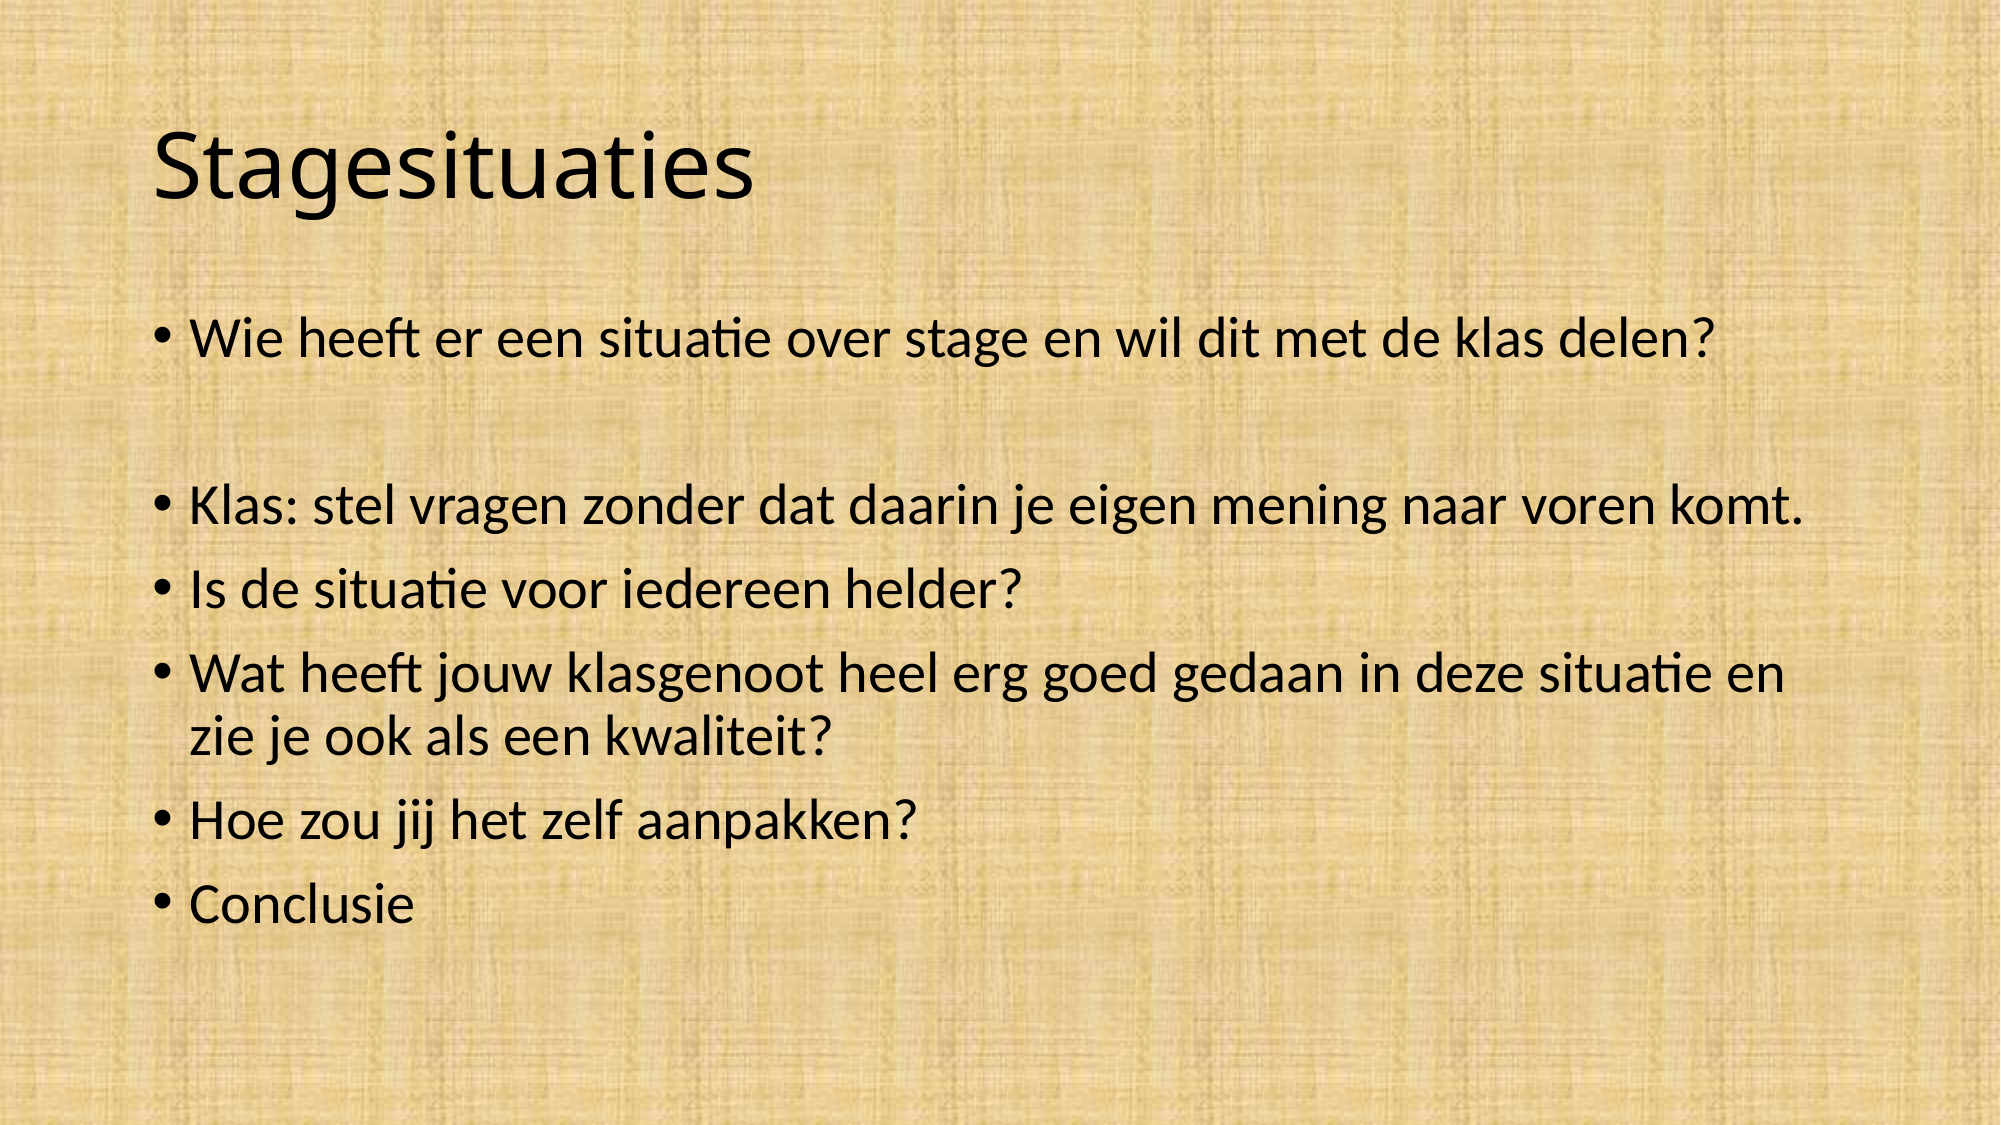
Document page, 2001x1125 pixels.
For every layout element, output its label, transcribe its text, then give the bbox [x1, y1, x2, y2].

title Stagesituaties [137, 59, 1863, 278]
picture [0, 0, 2001, 1125]
list Wie heeft er een situatie over stage en wil dit met de klas delen? Klas: stel vragen zonder dat daarin je eigen mening naar voren komt. Is de situatie voor iedereen helder? Wat heeft jouw klasgenoot heel erg goed gedaan in deze situatie en zie je ook als een kwaliteit? Hoe zou jij het zelf aanpakken? Conclusie [137, 299, 1863, 1014]
